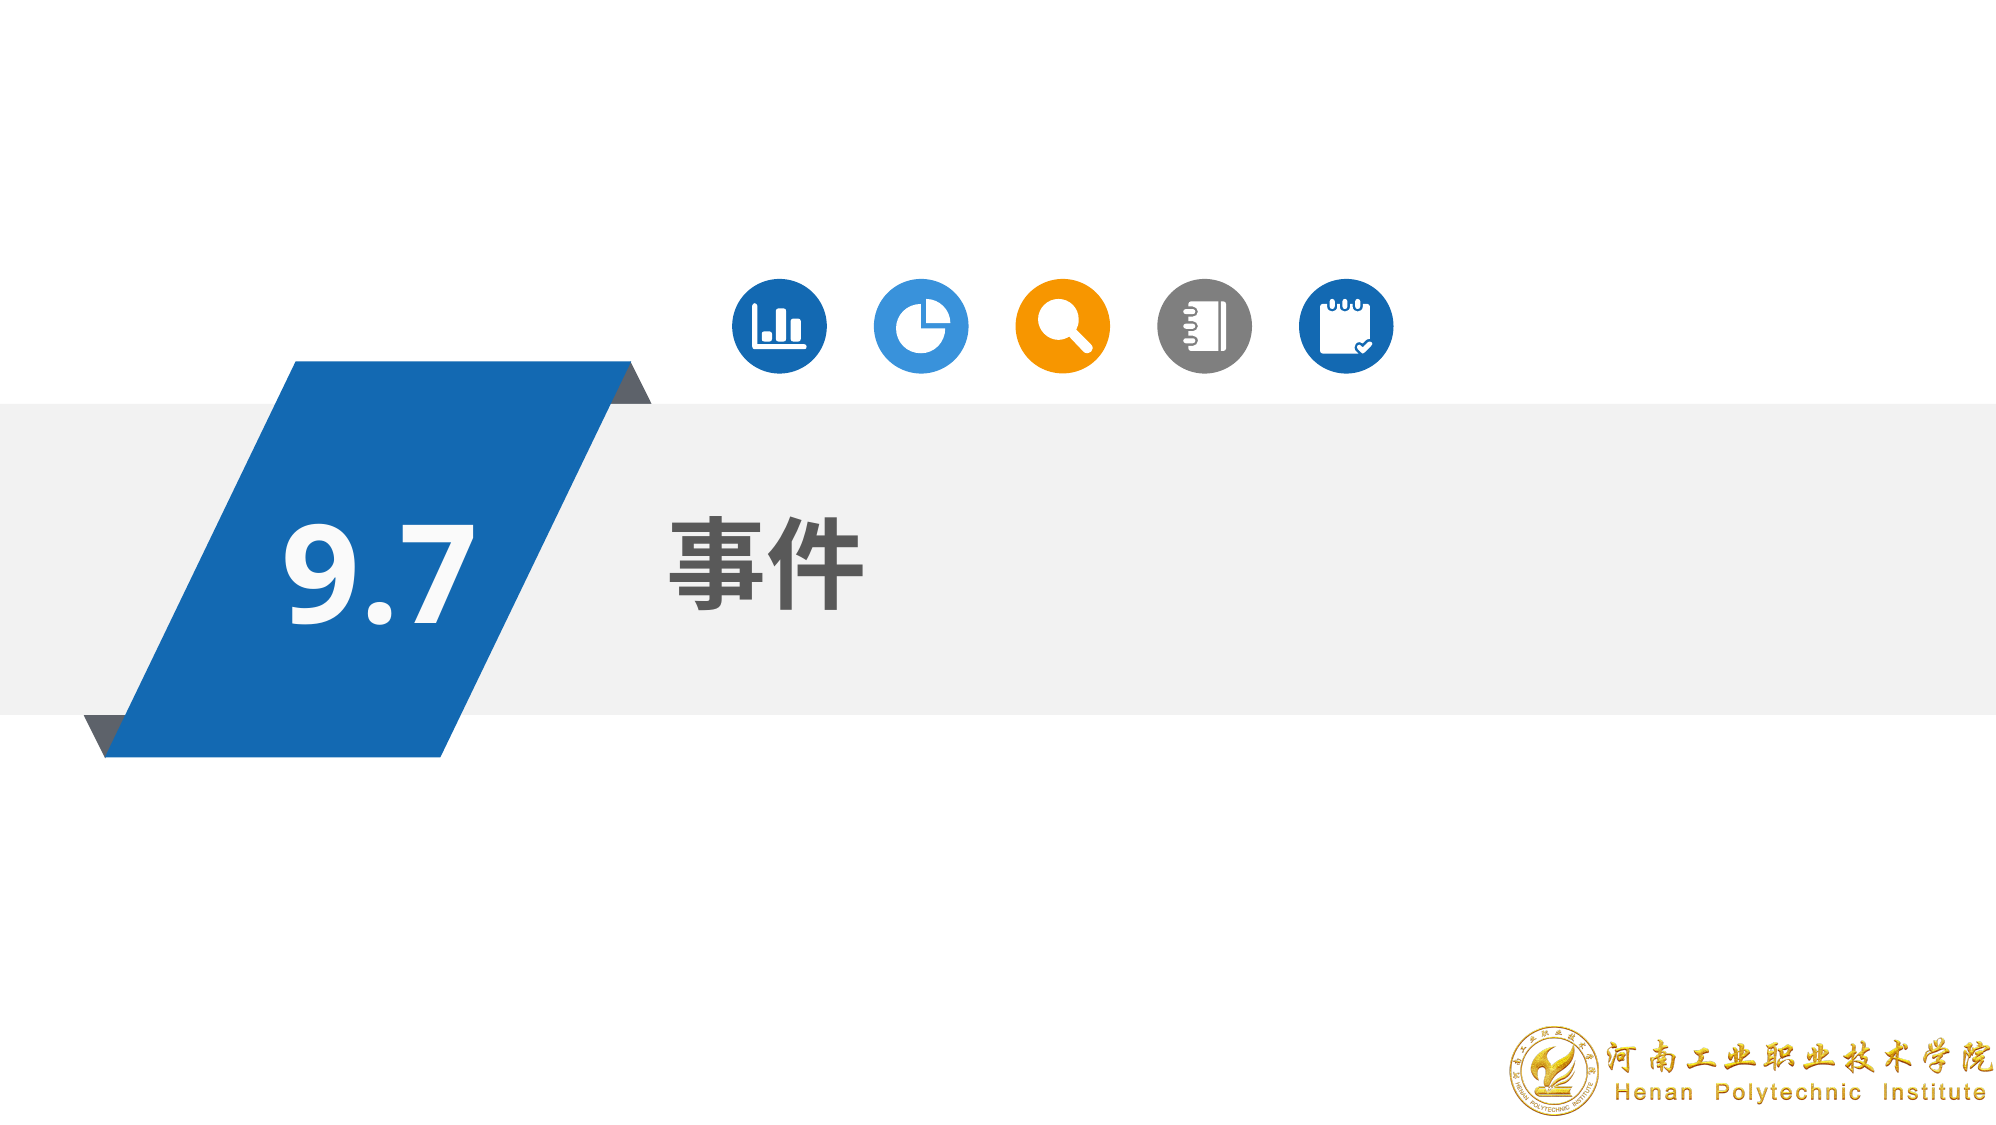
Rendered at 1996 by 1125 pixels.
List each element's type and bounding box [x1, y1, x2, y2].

text_box [873, 278, 969, 374]
picture [1503, 1016, 1996, 1125]
text_box [1015, 278, 1111, 374]
text_box [0, 361, 1996, 759]
text_box [1298, 278, 1394, 374]
text_box [1157, 278, 1253, 374]
text_box [731, 278, 828, 374]
